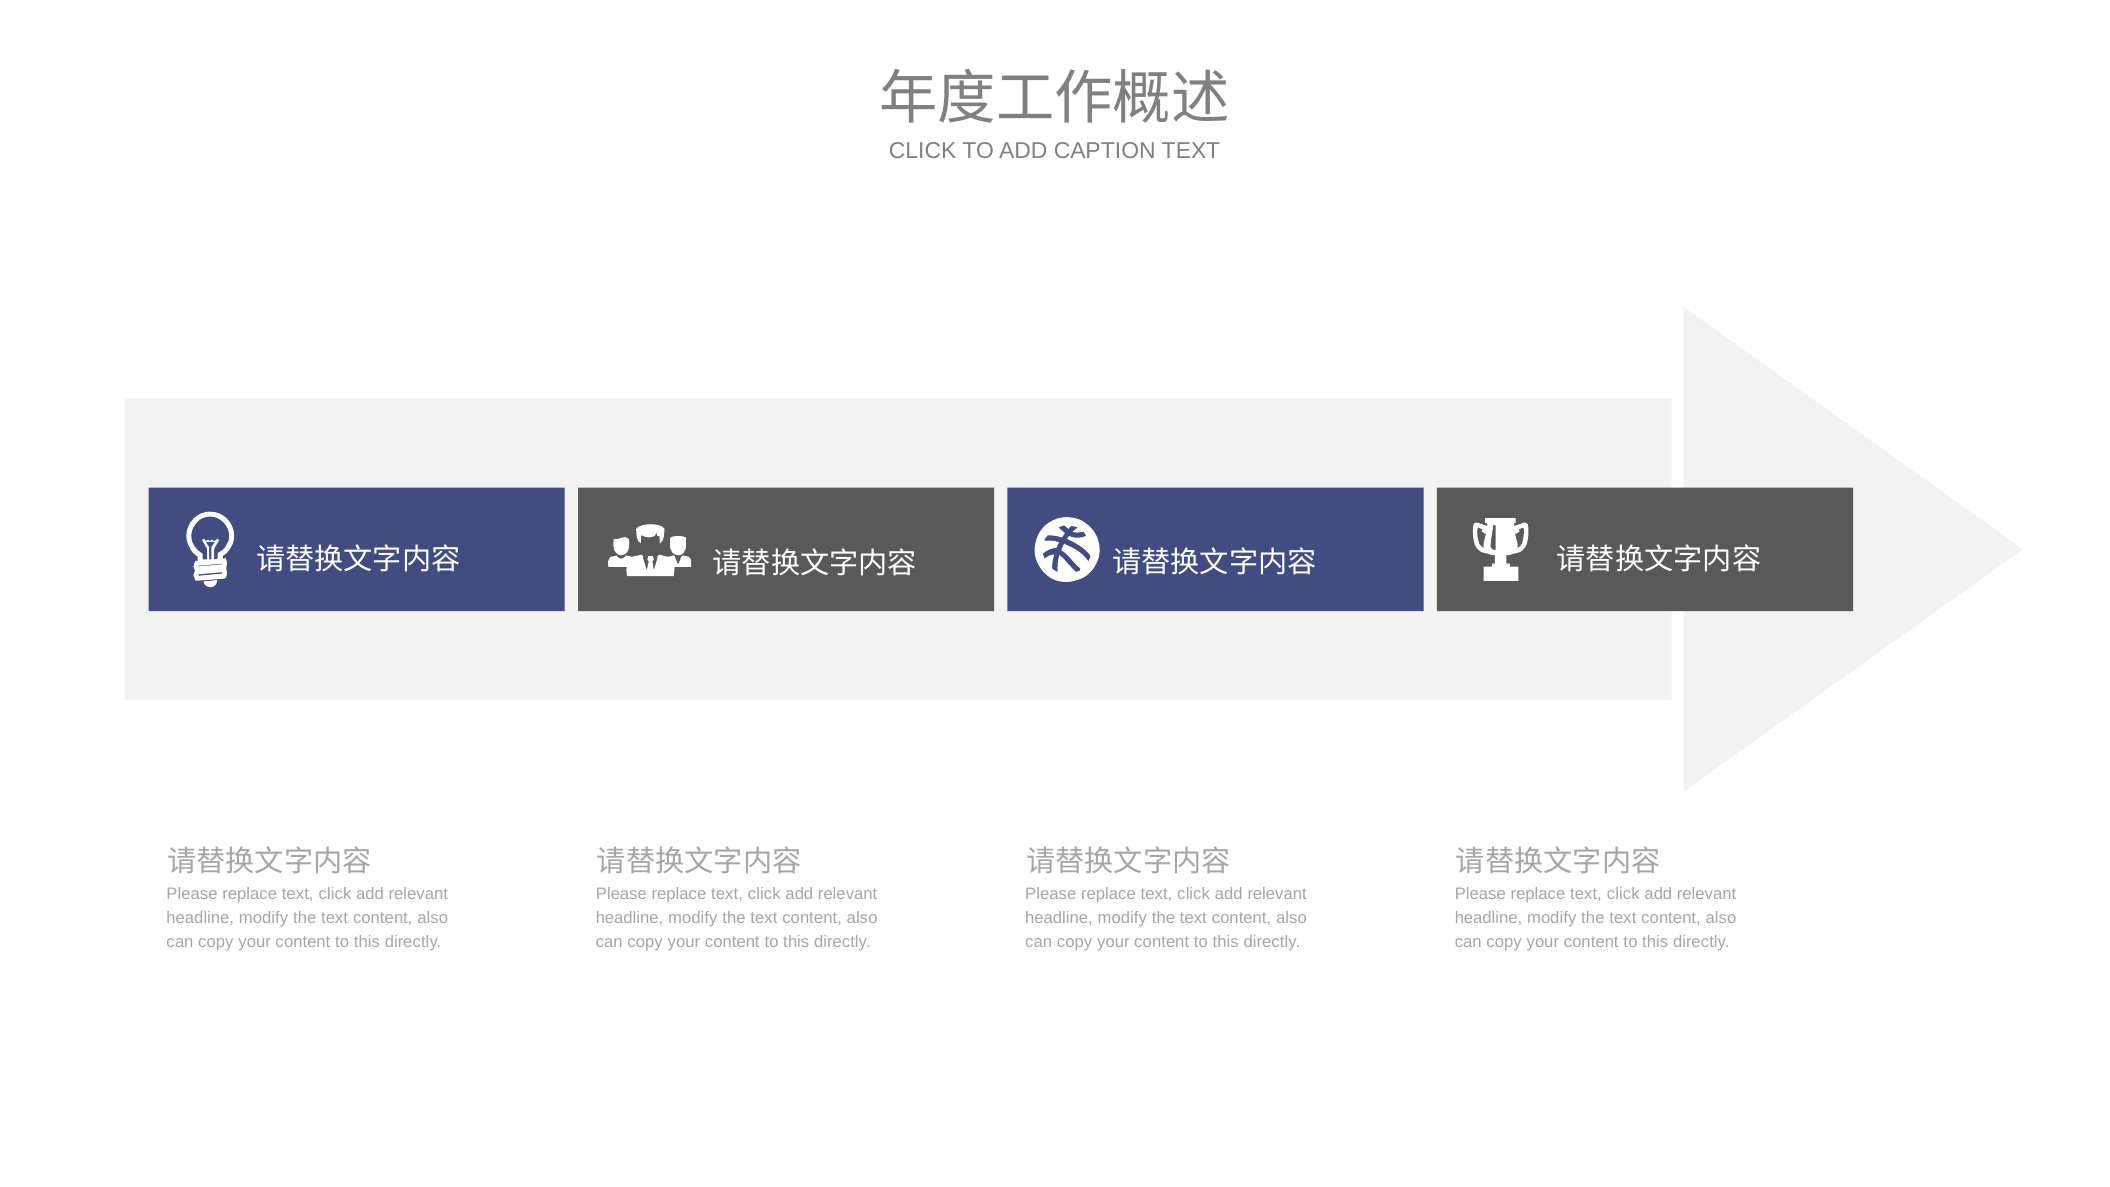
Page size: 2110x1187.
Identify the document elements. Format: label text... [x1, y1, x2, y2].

text_box Please replace text, click add relevant headline, modify the text content, also can copy your content to this directly. [151, 871, 464, 959]
text_box 请替换文字内容 [1441, 828, 1676, 885]
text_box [1436, 487, 1854, 612]
text_box 请替换文字内容 [152, 828, 388, 885]
text_box CLICK TO ADD CAPTION TEXT [865, 135, 1245, 163]
text_box Please replace text, click add relevant headline, modify the text content, also can copy your content to this directly. [1440, 871, 1752, 959]
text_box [1007, 487, 1424, 612]
text_box [124, 397, 1673, 701]
text_box 年度工作概述 [865, 60, 1245, 131]
text_box [1682, 305, 2025, 794]
text_box 请替换文字内容 [582, 828, 817, 885]
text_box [148, 487, 565, 612]
text_box Please replace text, click add relevant headline, modify the text content, also can copy your content to this directly. [581, 871, 893, 959]
text_box Please replace text, click add relevant headline, modify the text content, also can copy your content to this directly. [1010, 871, 1323, 959]
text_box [577, 487, 995, 612]
text_box 请替换文字内容 [1011, 828, 1246, 885]
